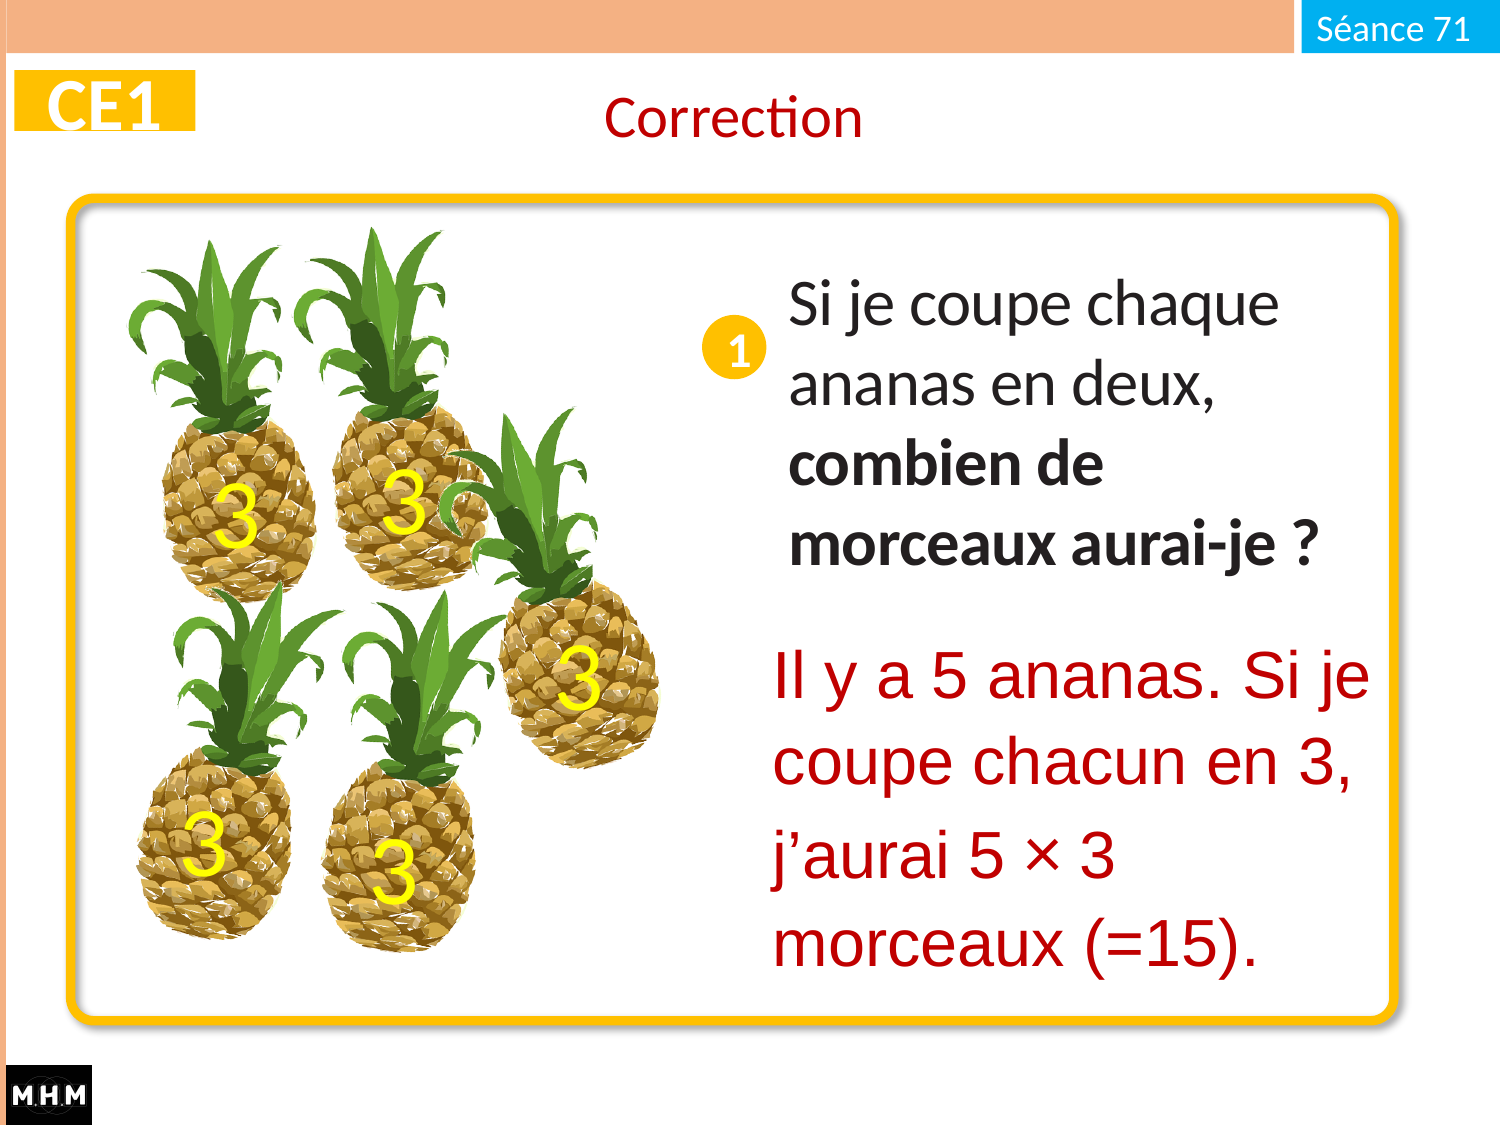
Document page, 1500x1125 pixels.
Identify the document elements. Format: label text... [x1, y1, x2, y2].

text_box [69, 197, 1395, 1022]
text_box CE1 [13, 69, 196, 132]
picture [101, 210, 681, 966]
title Correction [87, 32, 1382, 158]
picture [6, 1065, 92, 1125]
